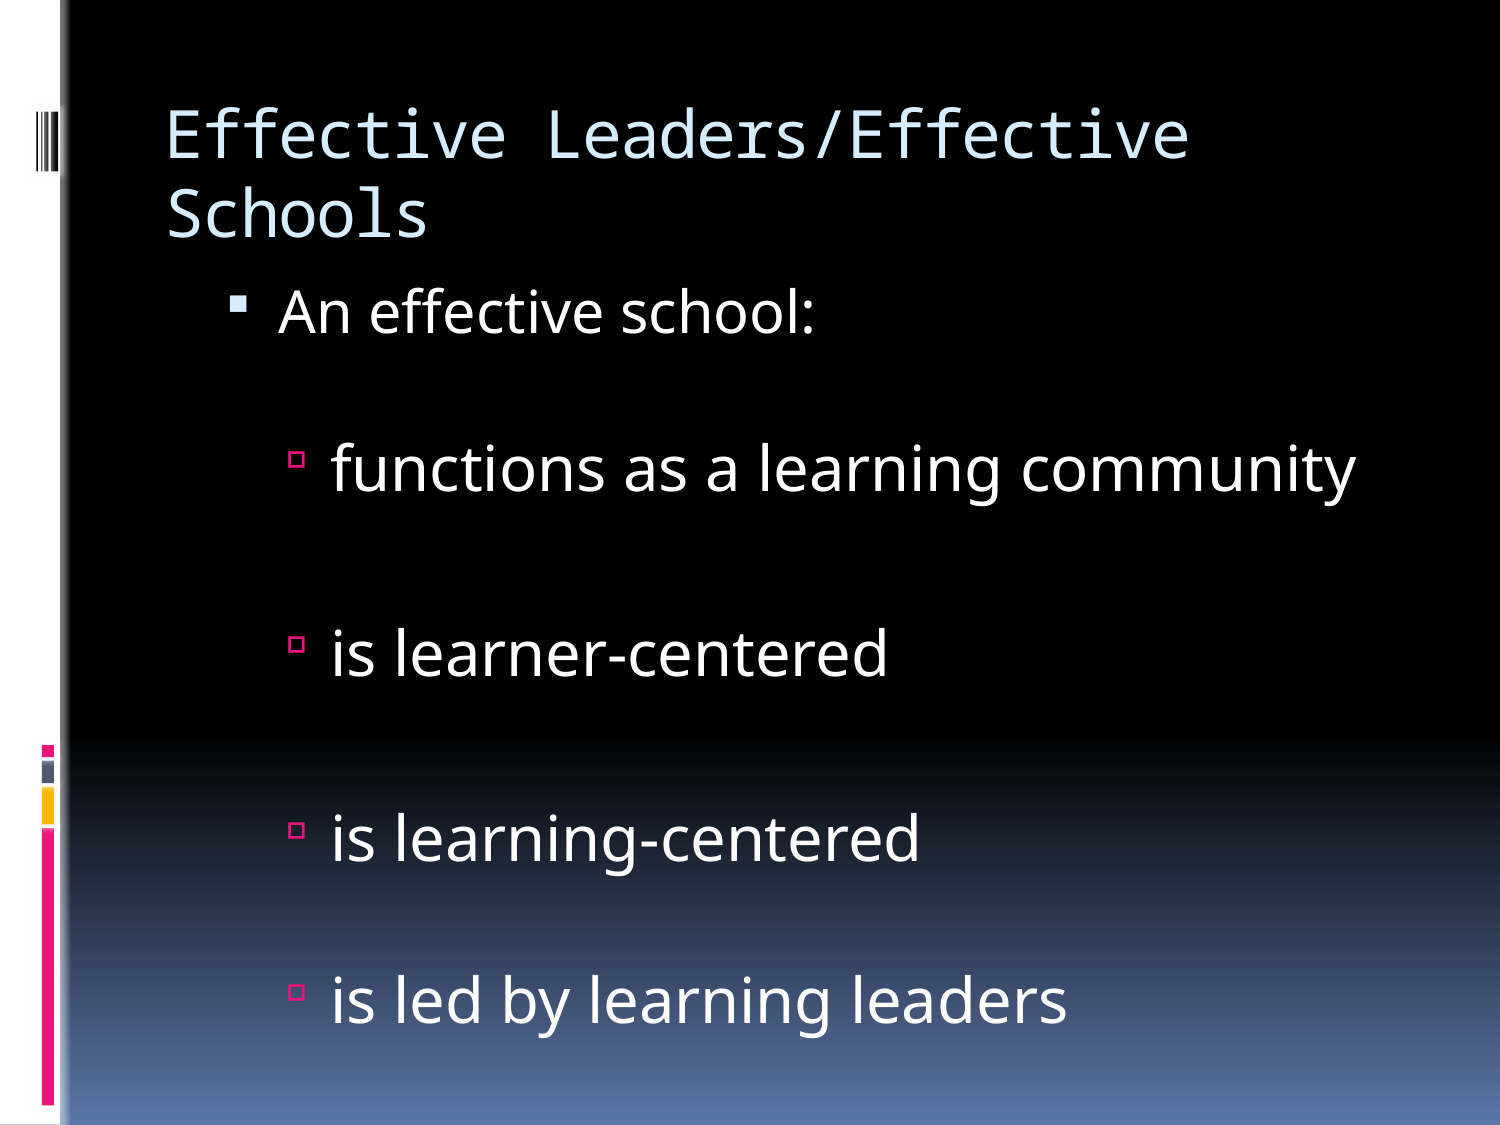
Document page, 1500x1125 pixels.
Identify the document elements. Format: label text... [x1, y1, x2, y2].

list An effective school: functions as a learning community is learner-centered is learning-centered is led by learning leaders [200, 275, 1463, 1050]
title Effective Leaders/Effective Schools [150, 83, 1425, 234]
